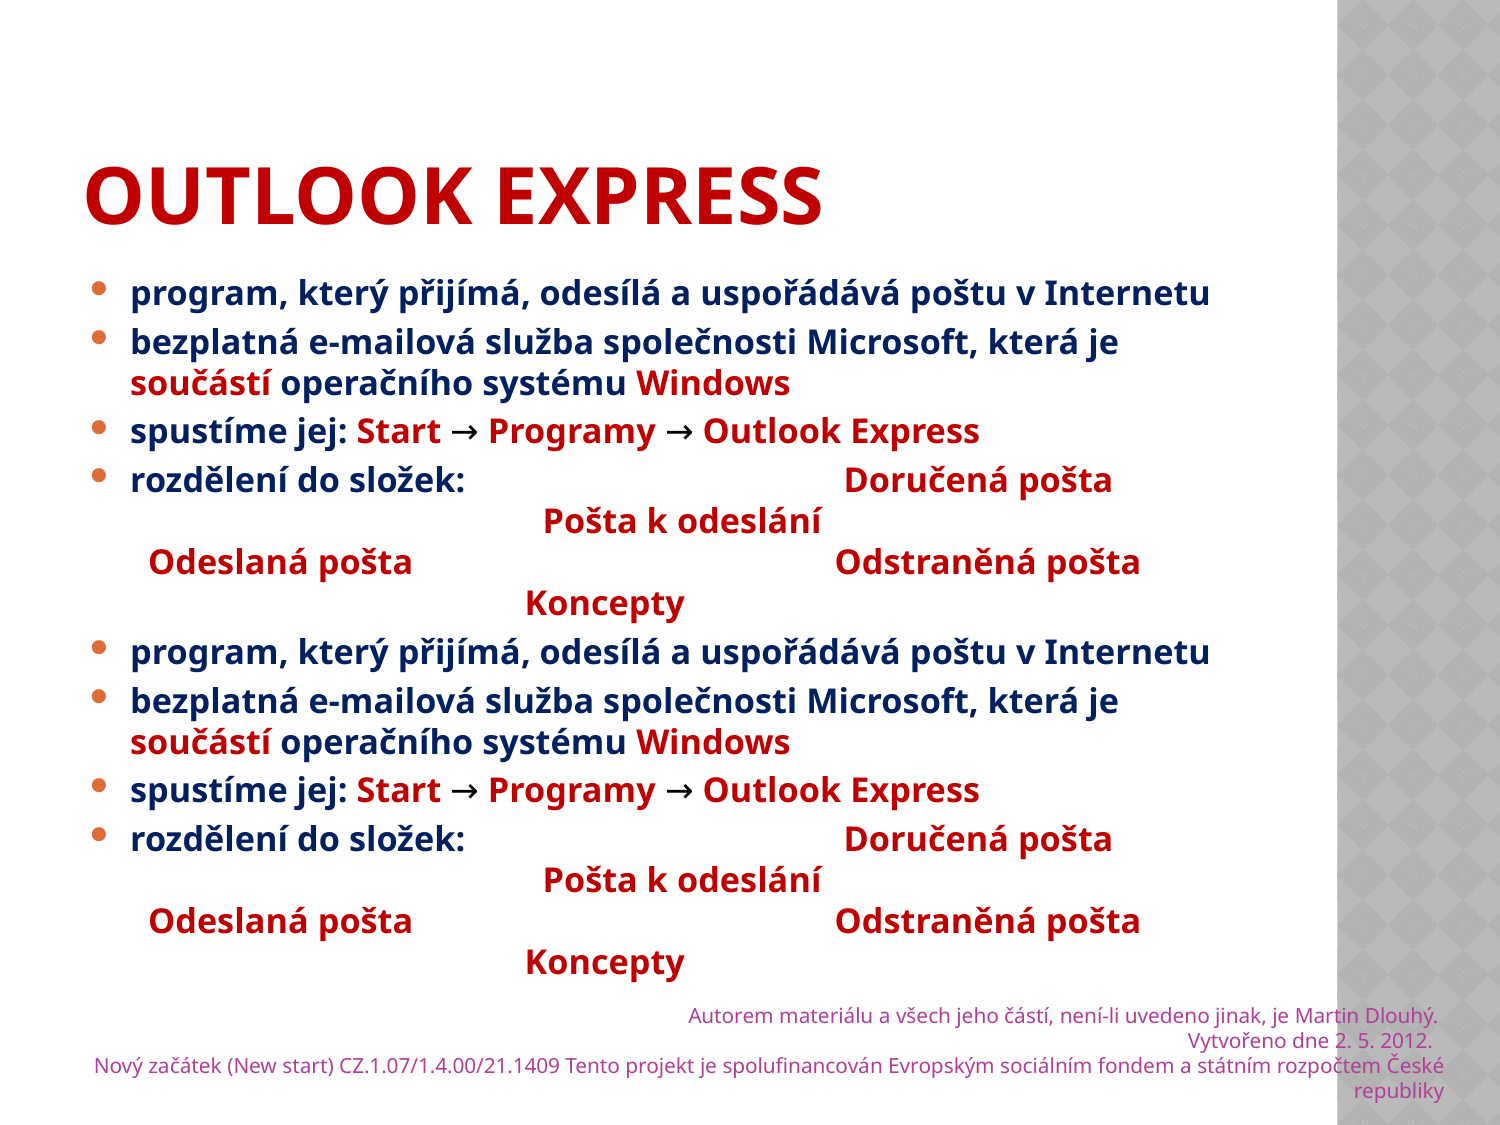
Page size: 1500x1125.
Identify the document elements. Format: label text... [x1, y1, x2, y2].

footer Autorem materiálu a všech jeho částí, není-li uvedeno jinak, je Martin Dlouhý. Vytvořeno dne 2. 5. 2012. Nový začátek (New start) CZ.1.07/1.4.00/21.1409 Tento projekt je spolufinancován Evropským sociálním fondem a státním rozpočtem České republiky [76, 987, 1459, 1103]
list program, který přijímá, odesílá a uspořádává poštu v Internetu bezplatná e-mailová služba společnosti Microsoft, která je součástí operačního systému Windows spustíme jej: Start → Programy → Outlook Express rozdělení do složek: Doručená pošta Pošta k odeslání Odeslaná pošta Odstraněná pošta Koncepty program, který přijímá, odesílá a uspořádává poštu v Internetu bezplatná e-mailová služba společnosti Microsoft, která je součástí operačního systému Windows spustíme jej: Start → Programy → Outlook Express rozdělení do složek: Doručená pošta Pošta k odeslání Odeslaná pošta Odstraněná pošta Koncepty [75, 264, 1263, 1059]
title Outlook Express [75, 52, 1263, 240]
